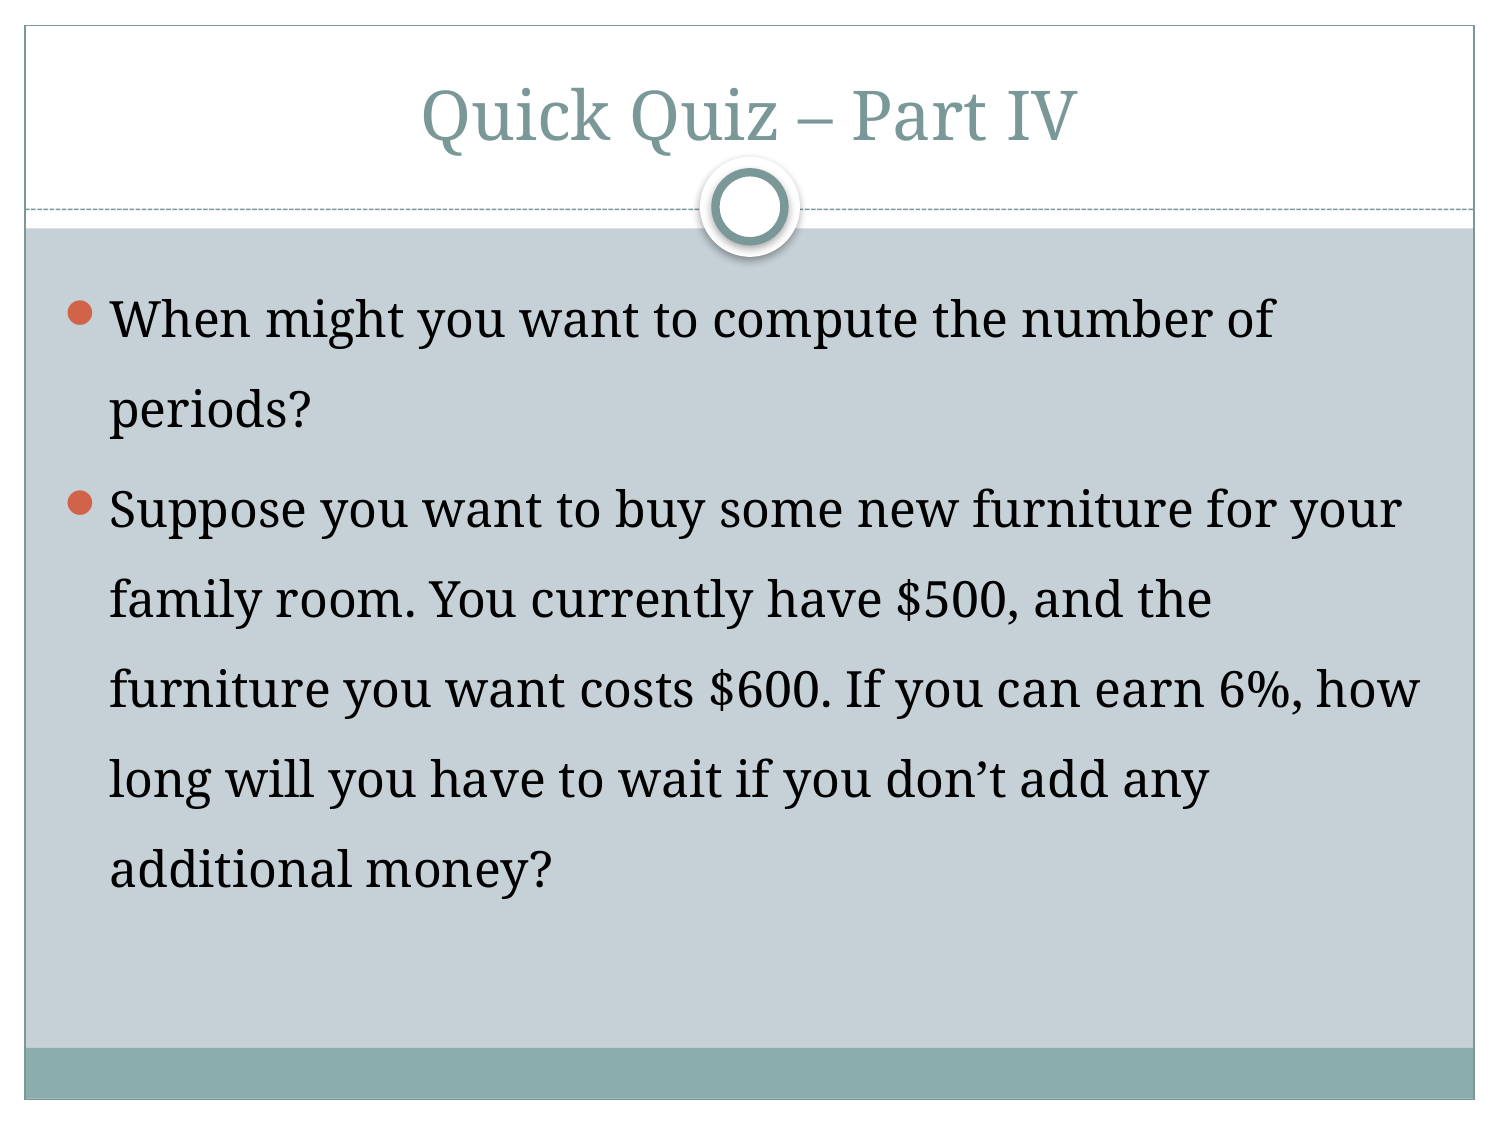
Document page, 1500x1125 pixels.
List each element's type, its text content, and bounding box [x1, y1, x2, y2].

title Quick Quiz – Part IV [49, 37, 1450, 162]
list When might you want to compute the number of periods? Suppose you want to buy some new furniture for your family room. You currently have $500, and the furniture you want costs $600. If you can earn 6%, how long will you have to wait if you don’t add any additional money? [49, 250, 1445, 1001]
